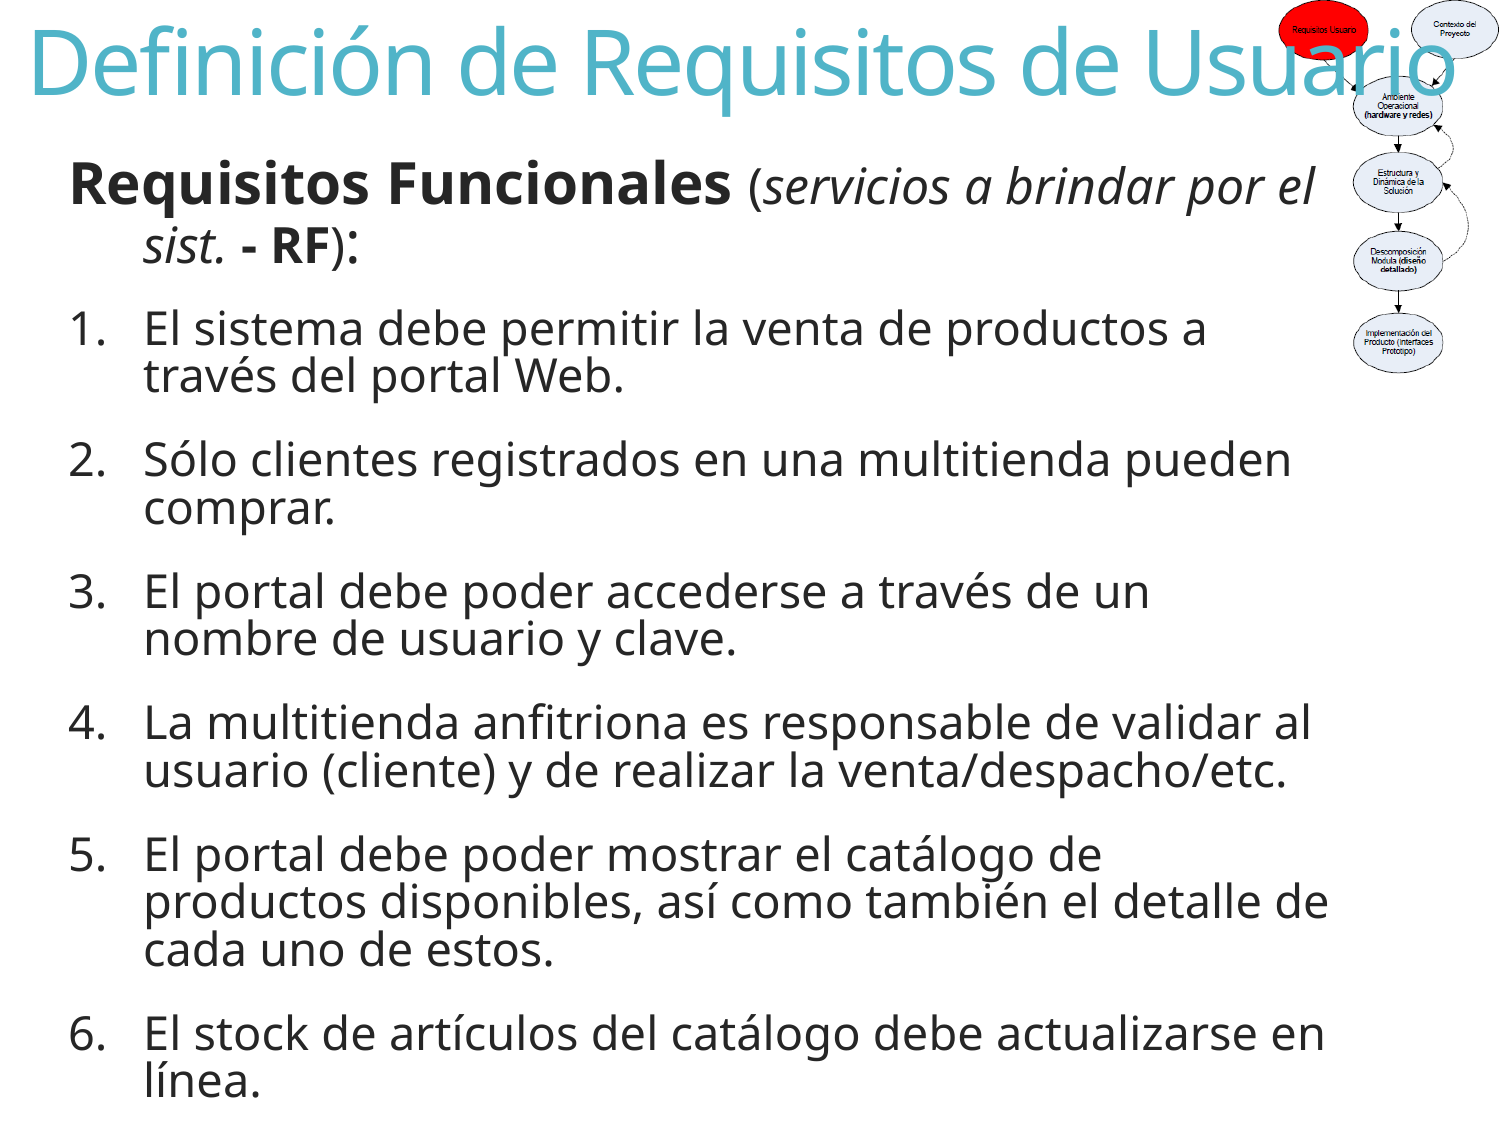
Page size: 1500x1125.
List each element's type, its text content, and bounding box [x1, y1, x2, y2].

picture [1276, 0, 1500, 374]
list Requisitos Funcionales (servicios a brindar por el sist. - RF): El sistema debe permitir la venta de productos a través del portal Web. Sólo clientes registrados en una multitienda pueden comprar. El portal debe poder accederse a través de un nombre de usuario y clave. La multitienda anfitriona es responsable de validar al usuario (cliente) y de realizar la venta/despacho/etc. El portal debe poder mostrar el catálogo de productos disponibles, así como también el detalle de cada uno de estos. El stock de artículos del catálogo debe actualizarse en línea. El portal debe permitir que el cliente pueda modificar su pedido (carro de compras) mientras éste no haya sido pagado. [53, 149, 1353, 1118]
title Definición de Requisitos de Usuario [11, 7, 1276, 126]
